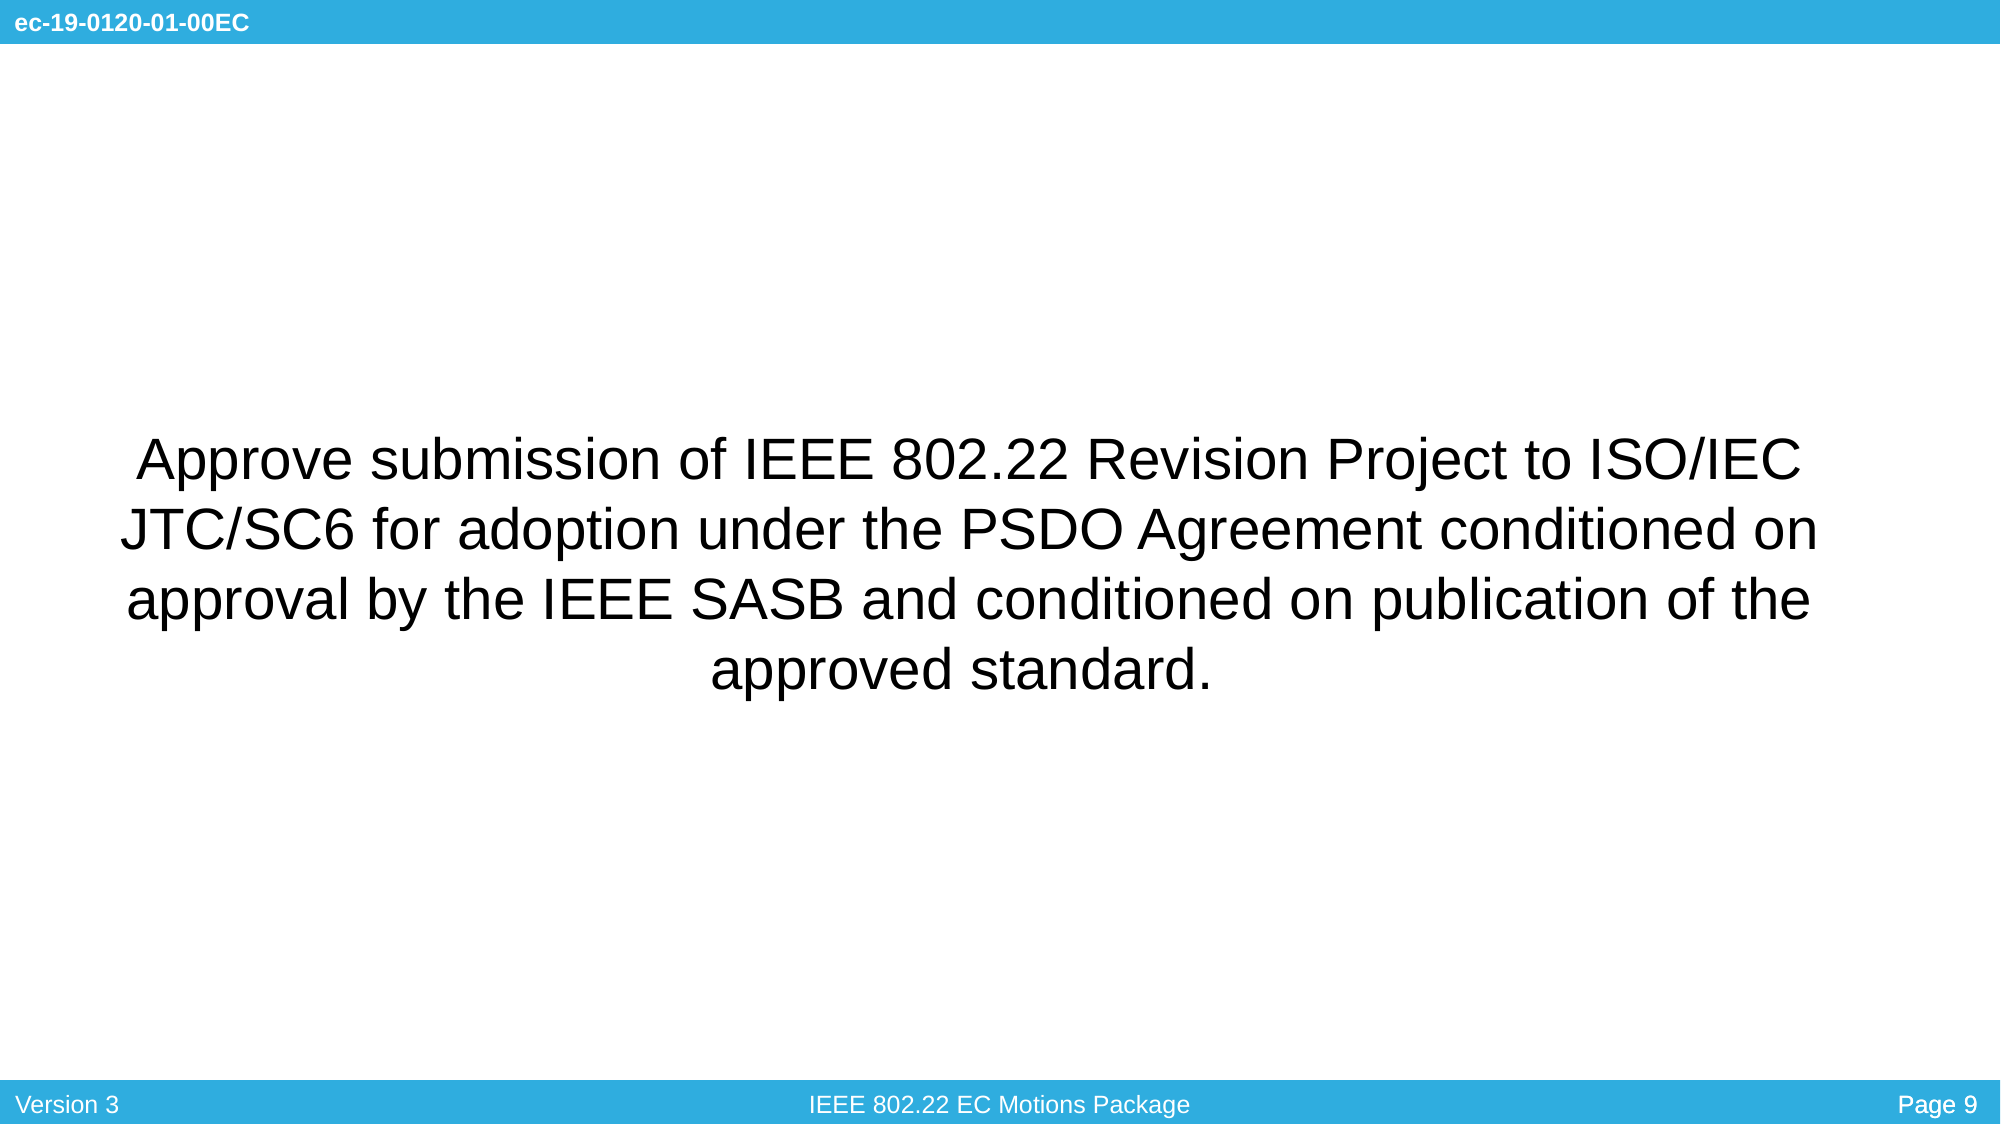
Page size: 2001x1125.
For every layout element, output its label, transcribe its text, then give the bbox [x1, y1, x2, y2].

text_box Approve submission of IEEE 802.22 Revision Project to ISO/IEC JTC/SC6 for adoption under the PSDO Agreement conditioned on approval by the IEEE SASB and conditioned on publication of the approved standard. [55, 413, 1886, 709]
